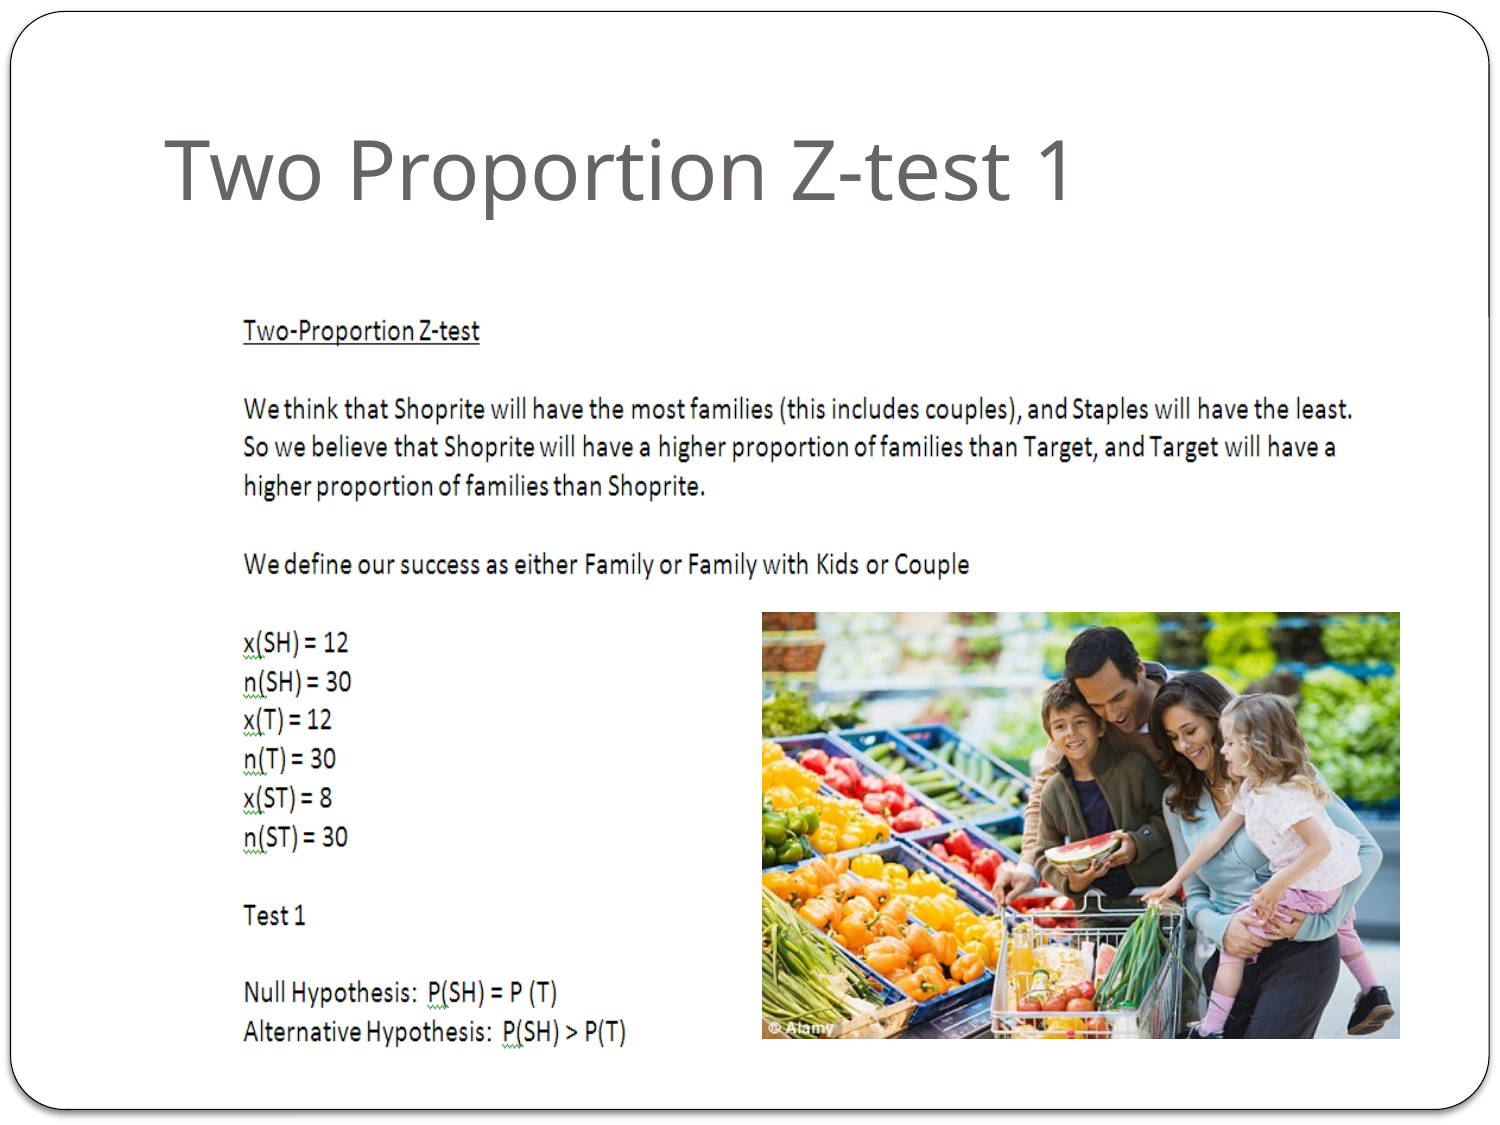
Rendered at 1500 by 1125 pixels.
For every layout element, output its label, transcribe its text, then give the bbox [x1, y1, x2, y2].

title Two Proportion Z-test 1 [150, 45, 1425, 233]
picture [112, 249, 1438, 1063]
